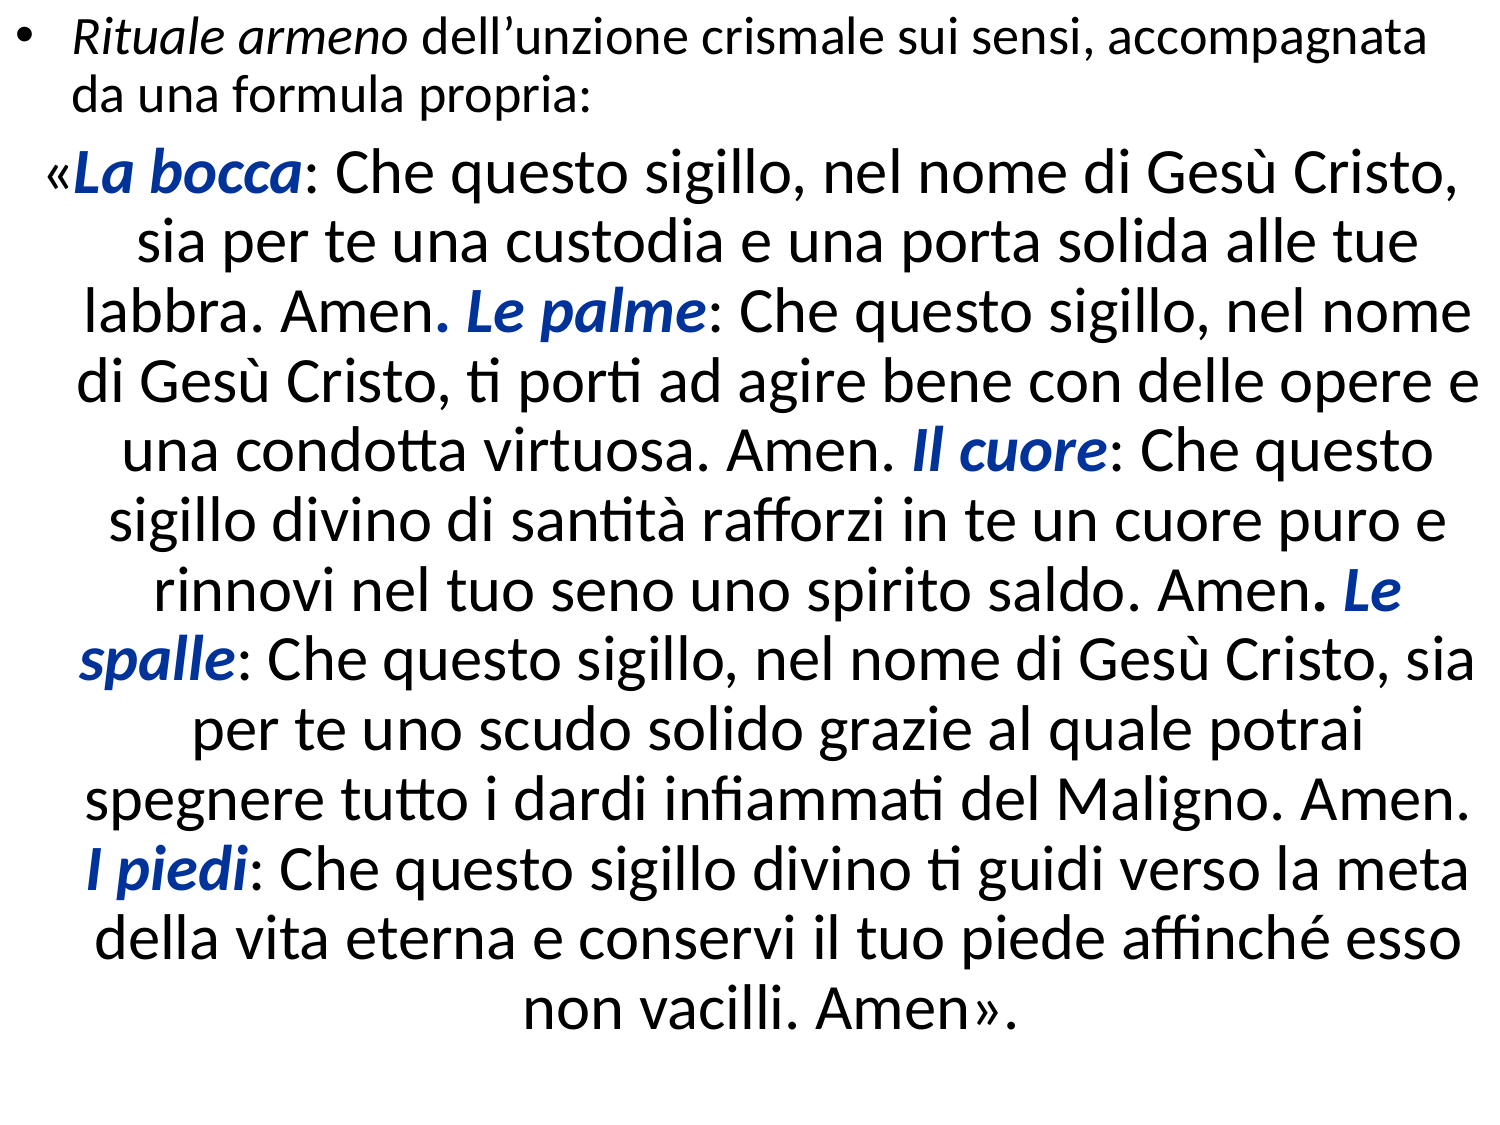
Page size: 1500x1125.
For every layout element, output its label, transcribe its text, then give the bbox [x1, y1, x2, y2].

list Rituale armeno dell’unzione crismale sui sensi, accompagnata da una formula propria: «La bocca: Che questo sigillo, nel nome di Gesù Cristo, sia per te una custodia e una porta solida alle tue labbra. Amen. Le palme: Che questo sigillo, nel nome di Gesù Cristo, ti porti ad agire bene con delle opere e una condotta virtuosa. Amen. Il cuore: Che questo sigillo divino di santità rafforzi in te un cuore puro e rinnovi nel tuo seno uno spirito saldo. Amen. Le spalle: Che questo sigillo, nel nome di Gesù Cristo, sia per te uno scudo solido grazie al quale potrai spegnere tutto i dardi infiammati del Maligno. Amen. I piedi: Che questo sigillo divino ti guidi verso la meta della vita eterna e conservi il tuo piede affinché esso non vacilli. Amen». [0, 0, 1500, 1125]
